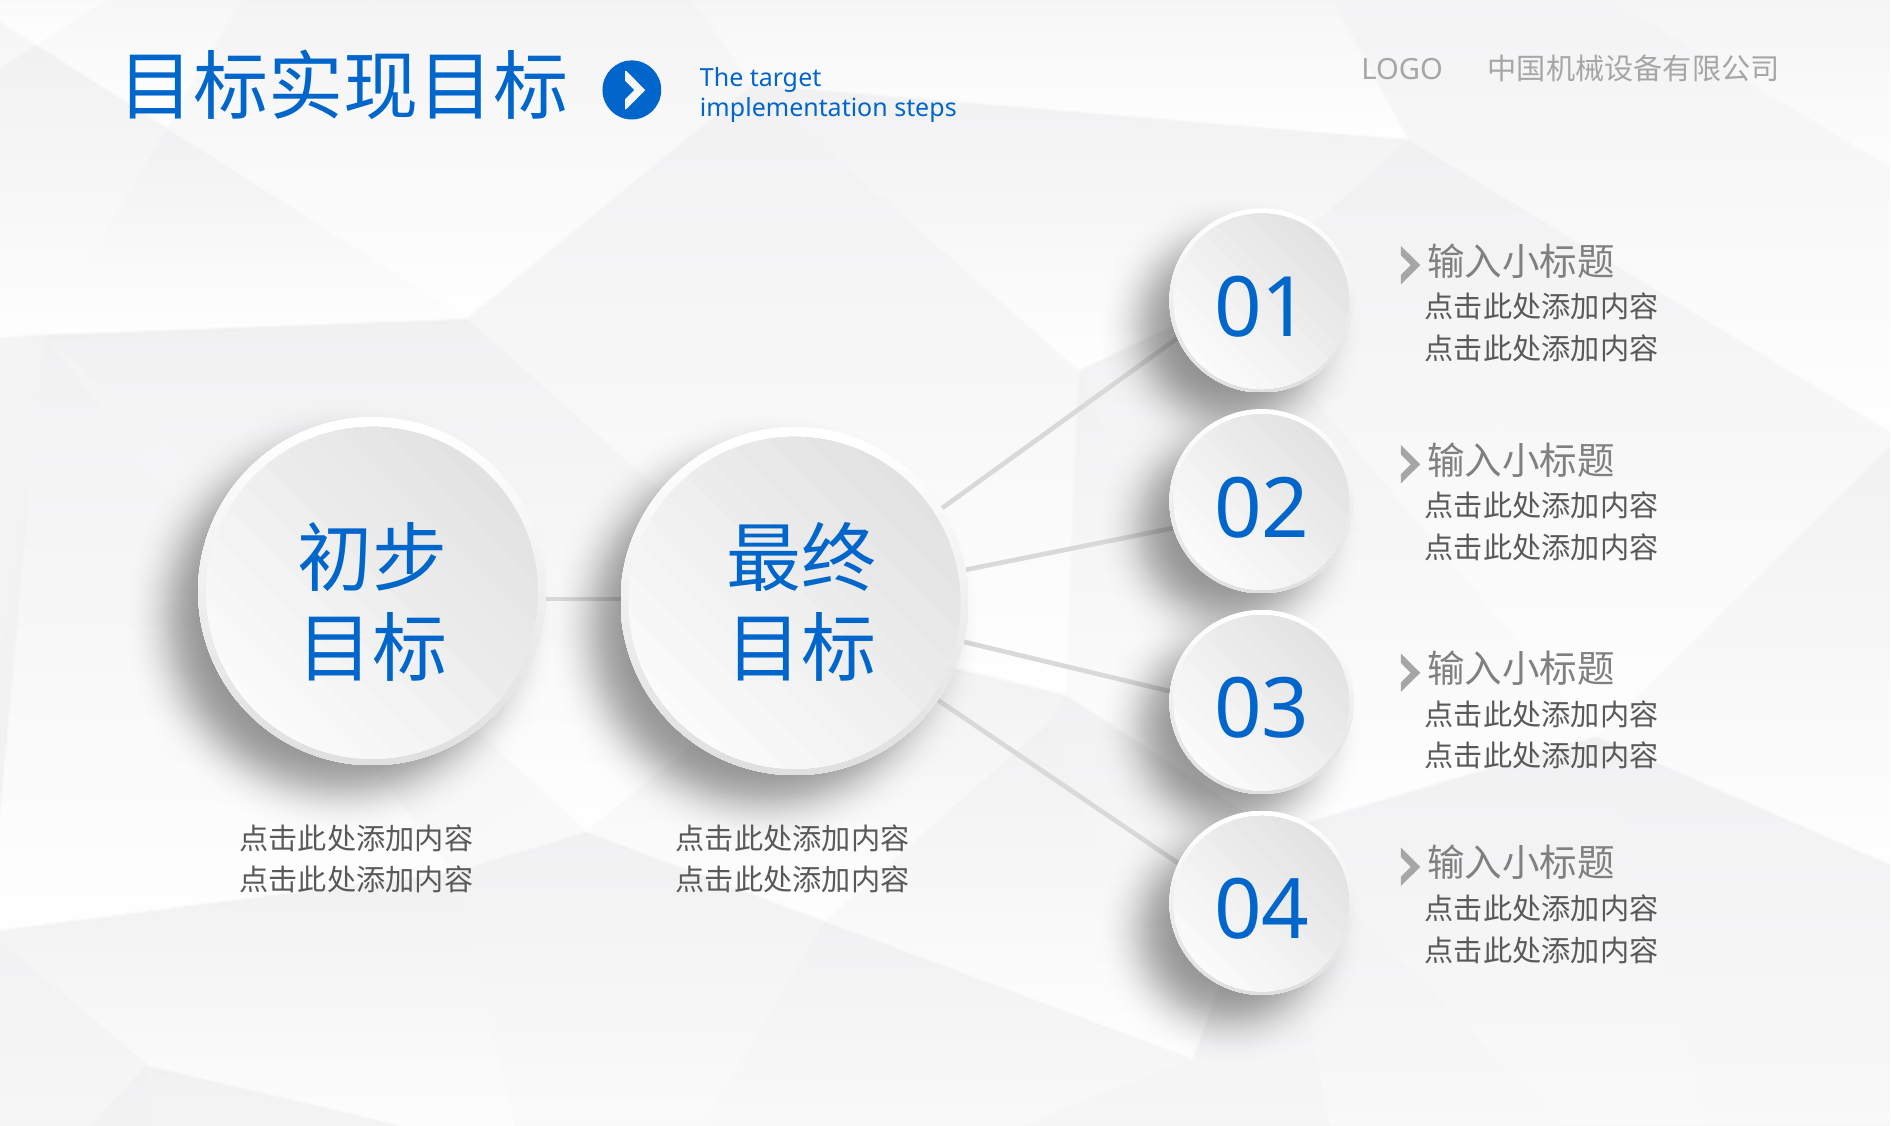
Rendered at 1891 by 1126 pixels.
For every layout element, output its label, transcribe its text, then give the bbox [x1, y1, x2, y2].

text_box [1400, 831, 1678, 976]
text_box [1169, 609, 1354, 795]
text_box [620, 426, 969, 776]
text_box 点击此处添加内容 点击此处添加内容 [660, 805, 929, 904]
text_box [801, 323, 1198, 515]
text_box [58, 30, 1005, 138]
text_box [794, 602, 1198, 877]
text_box LOGO 中国机械设备有限公司 [1346, 42, 1854, 93]
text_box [197, 416, 547, 766]
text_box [1400, 637, 1678, 782]
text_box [1169, 208, 1354, 393]
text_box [1400, 230, 1678, 374]
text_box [1169, 810, 1354, 996]
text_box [1200, 602, 1229, 608]
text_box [1169, 408, 1354, 594]
picture [0, 0, 1891, 1126]
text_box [1400, 429, 1678, 573]
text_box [972, 516, 1166, 600]
text_box 点击此处添加内容 点击此处添加内容 [224, 805, 492, 904]
